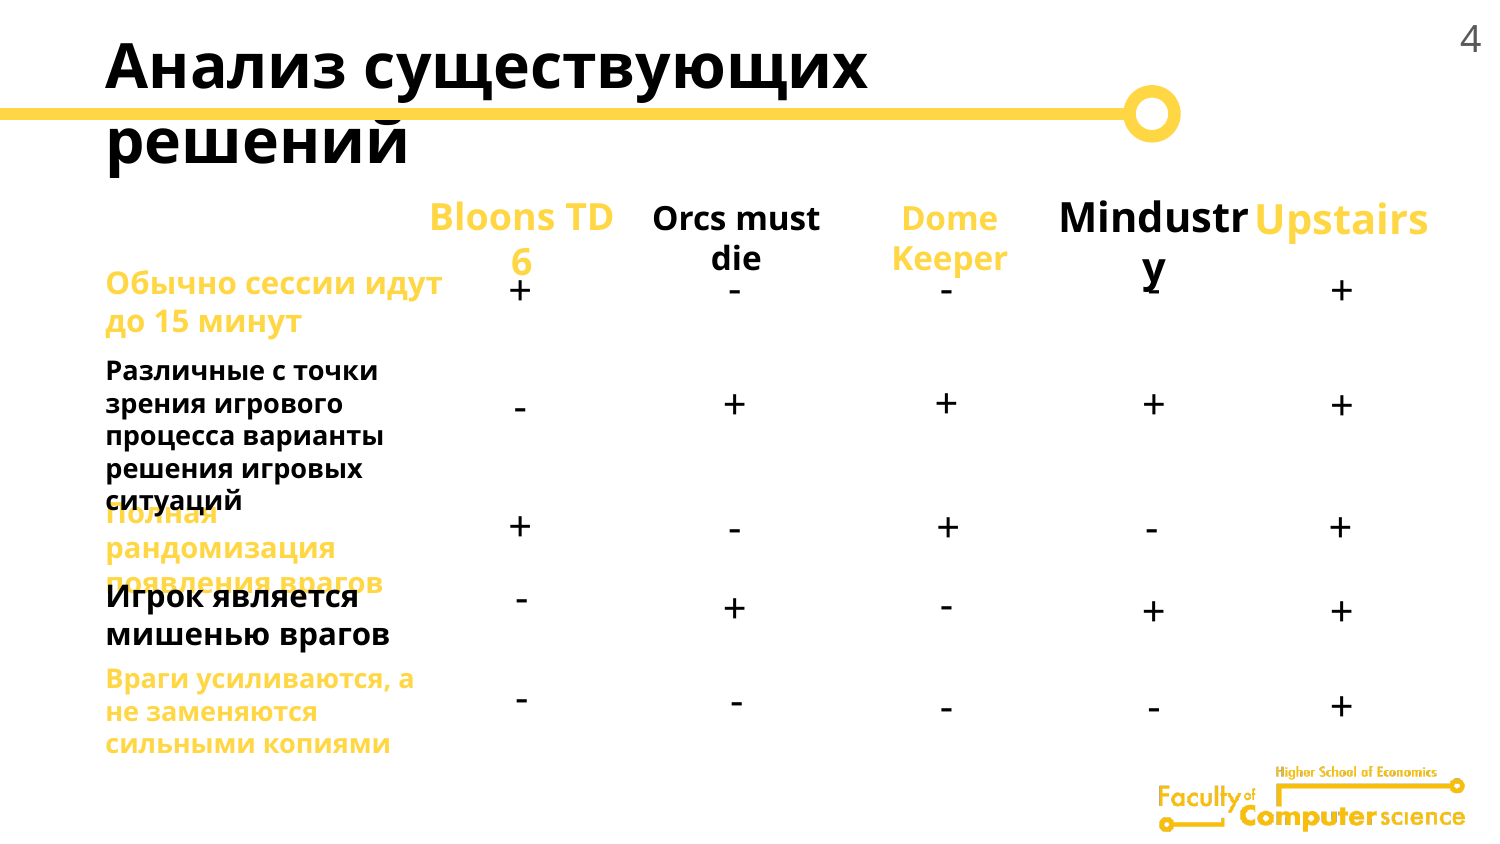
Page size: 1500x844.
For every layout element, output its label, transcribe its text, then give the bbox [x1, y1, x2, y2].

picture [1145, 749, 1477, 844]
text_box Полная рандомизация появления врагов [90, 486, 470, 563]
text_box + [814, 493, 1017, 569]
text_box + [1276, 577, 1464, 646]
text_box + [1276, 672, 1464, 741]
text_box Обычно сессии идут до 15 минут [90, 256, 386, 333]
text_box Orcs must die [615, 190, 828, 254]
text_box Враги усиливаются, а не заменяются сильными копиями [90, 654, 442, 771]
text_box [1129, 91, 1175, 137]
text_box - [812, 254, 1019, 331]
text_box - [1017, 493, 1286, 569]
text_box - [825, 672, 1032, 741]
text_box + [1286, 493, 1475, 569]
text_box - [1032, 672, 1276, 741]
text_box + [1032, 577, 1276, 646]
text_box + [386, 256, 655, 333]
text_box + [812, 369, 1019, 446]
text_box Игрок является мишенью врагов [90, 568, 442, 654]
text_box + [1208, 256, 1477, 333]
text_box - [600, 254, 812, 331]
text_box Dome Keeper [828, 190, 1072, 254]
text_box Upstairs [1220, 185, 1464, 254]
text_box - [400, 663, 644, 732]
text_box + [1019, 369, 1288, 446]
text_box + [613, 574, 857, 643]
text_box Различные с точки зрения игрового процесса варианты решения игровых ситуаций [90, 346, 470, 422]
text_box + [386, 492, 655, 568]
text_box + [1208, 371, 1477, 448]
text_box Mindustry [1032, 183, 1276, 252]
text_box - [386, 371, 655, 448]
text_box Bloons TD 6 [400, 185, 644, 254]
text_box Анализ существующих решений [90, 18, 1199, 100]
text_box - [825, 570, 1068, 639]
text_box + [600, 369, 812, 446]
text_box - [615, 666, 859, 735]
text_box - [400, 563, 644, 632]
text_box - [1019, 254, 1288, 331]
text_box - [600, 493, 814, 569]
text_box 4 [1445, 0, 1500, 75]
